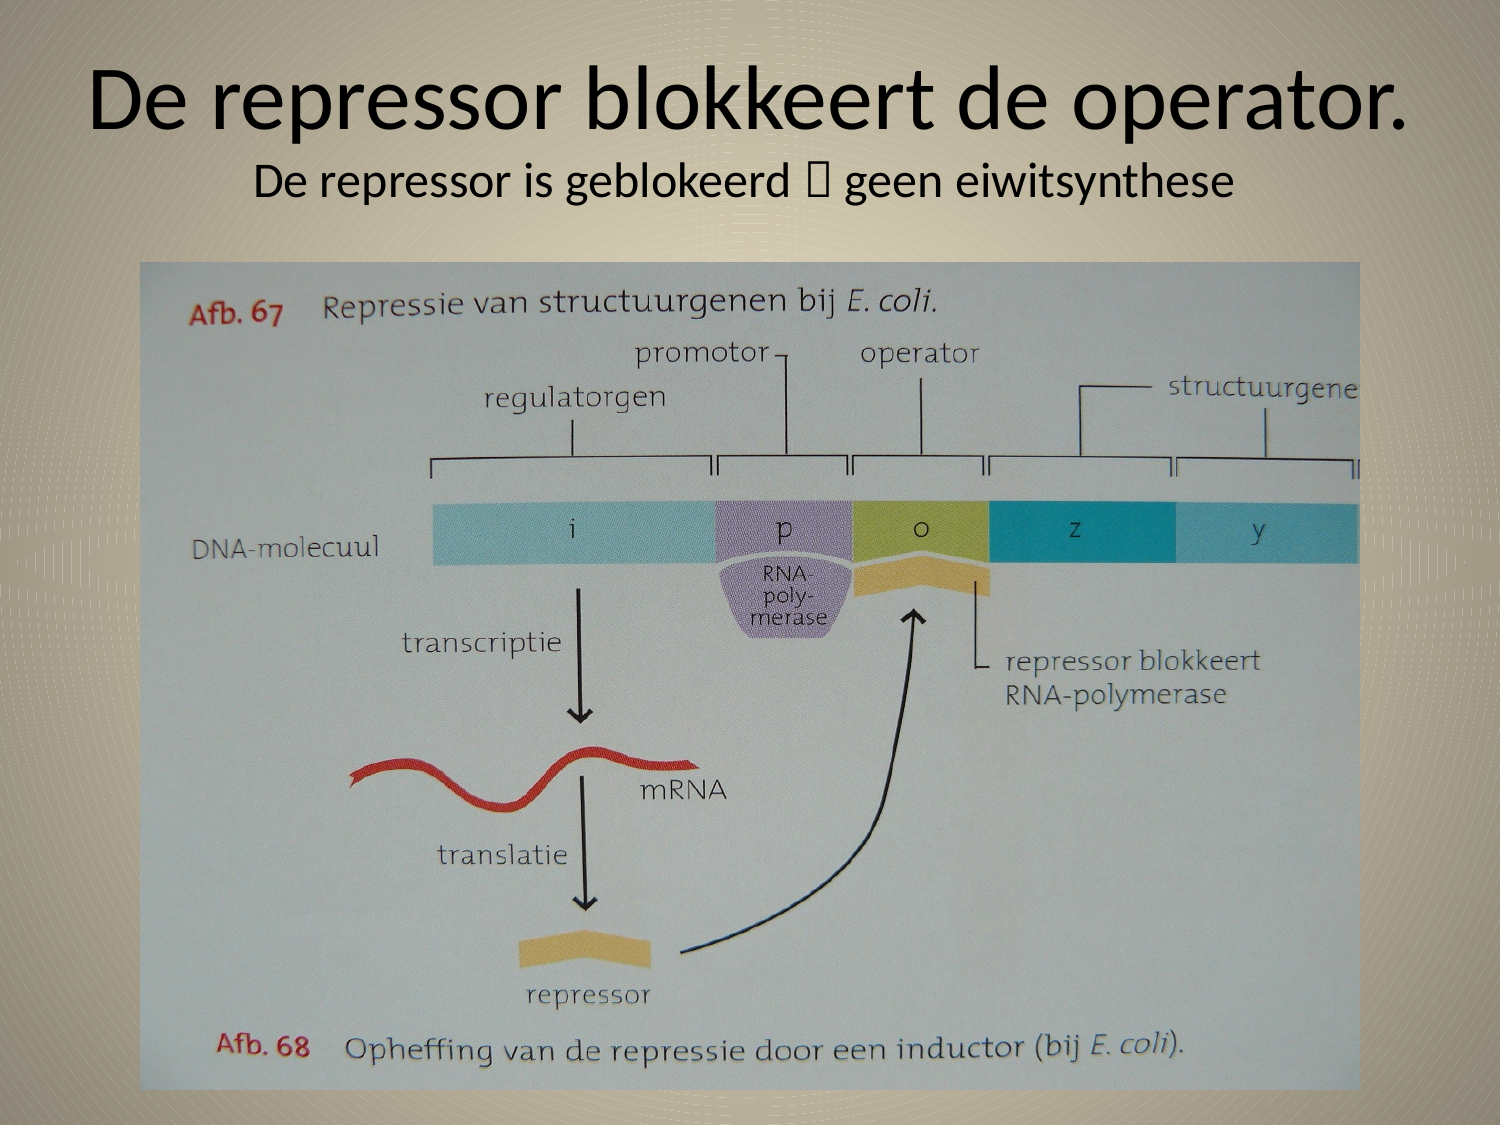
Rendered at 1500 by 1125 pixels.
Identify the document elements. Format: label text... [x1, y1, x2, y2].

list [140, 262, 1360, 1091]
title De repressor blokkeert de operator. De repressor is geblokeerd  geen eiwitsynthese [0, 0, 1500, 247]
